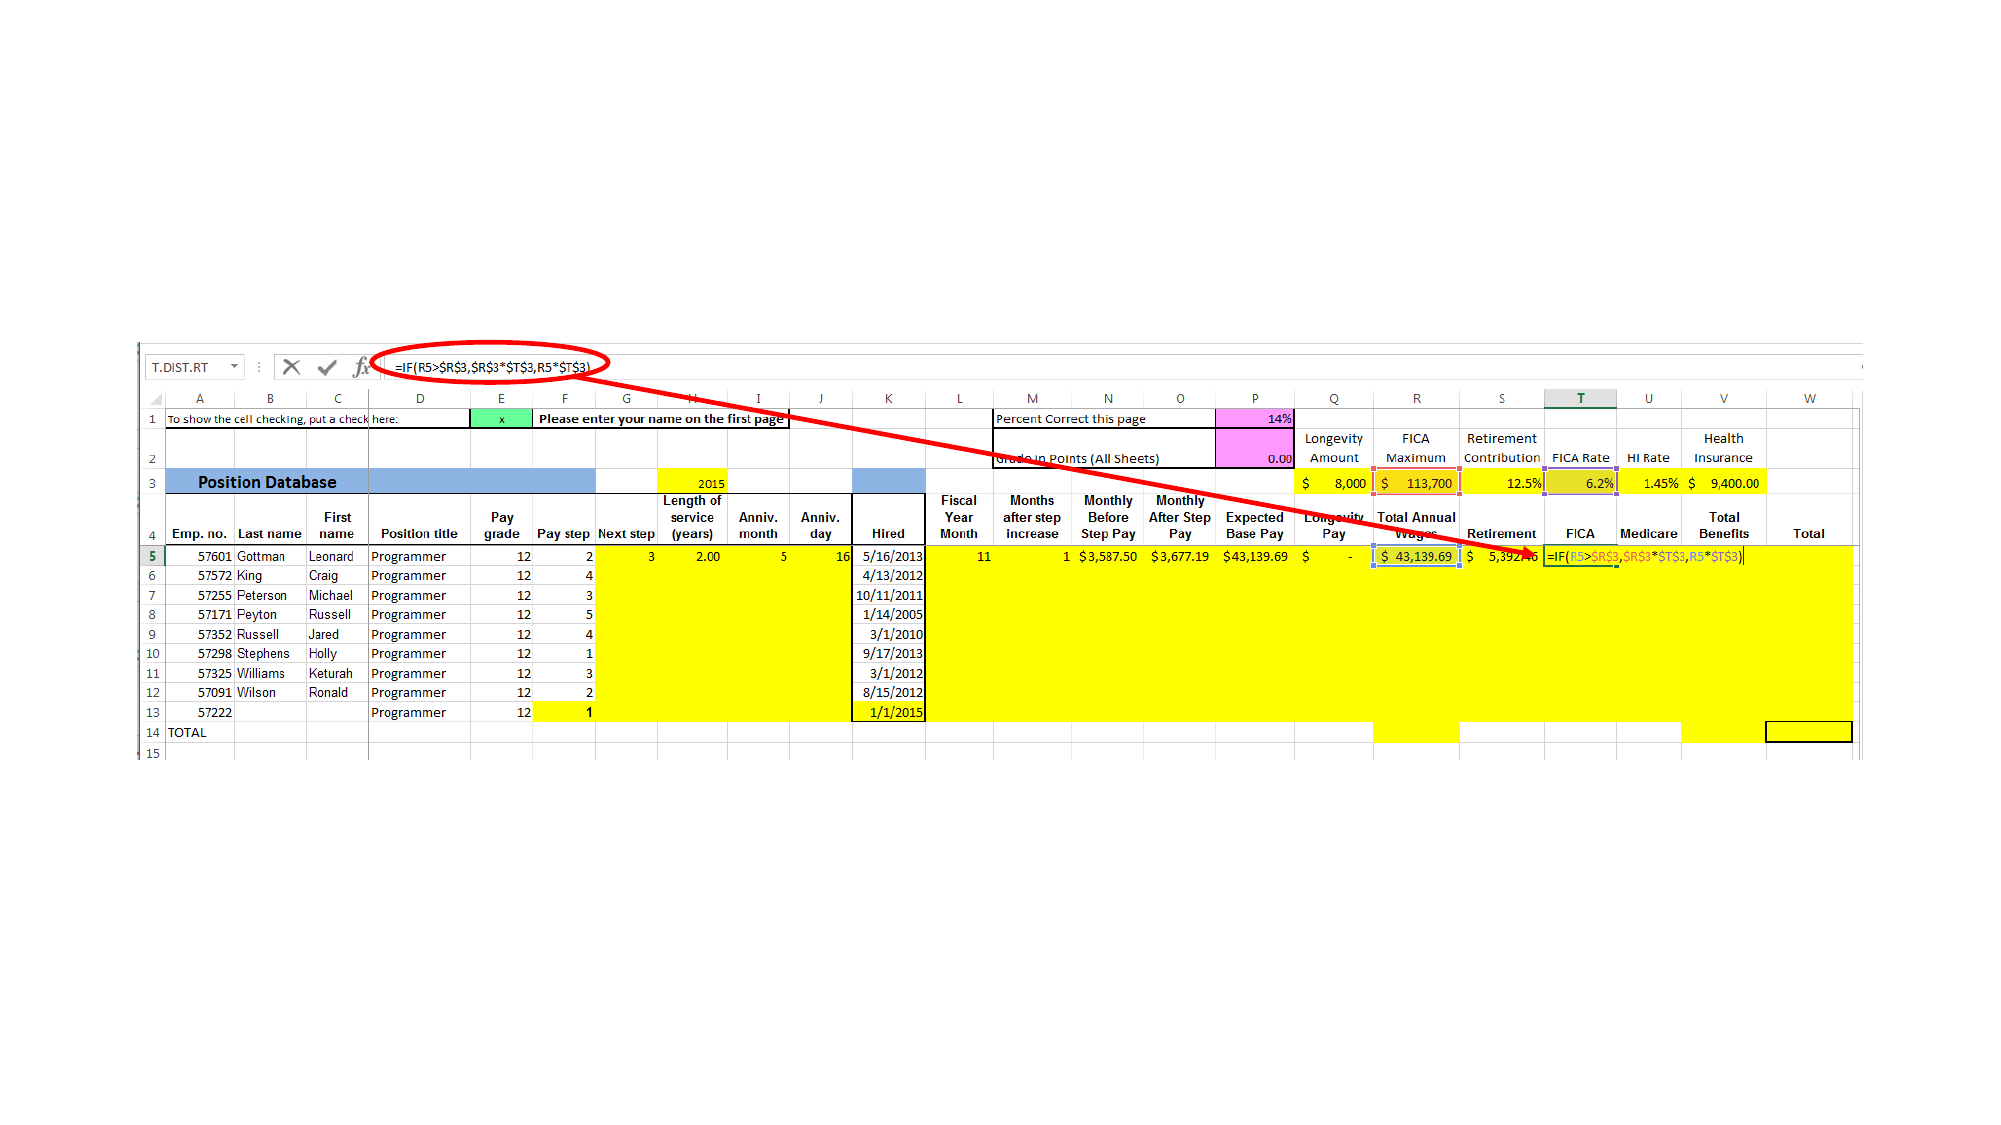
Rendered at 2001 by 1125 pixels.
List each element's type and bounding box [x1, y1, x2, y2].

list [137, 342, 1863, 760]
text_box [573, 376, 1537, 556]
